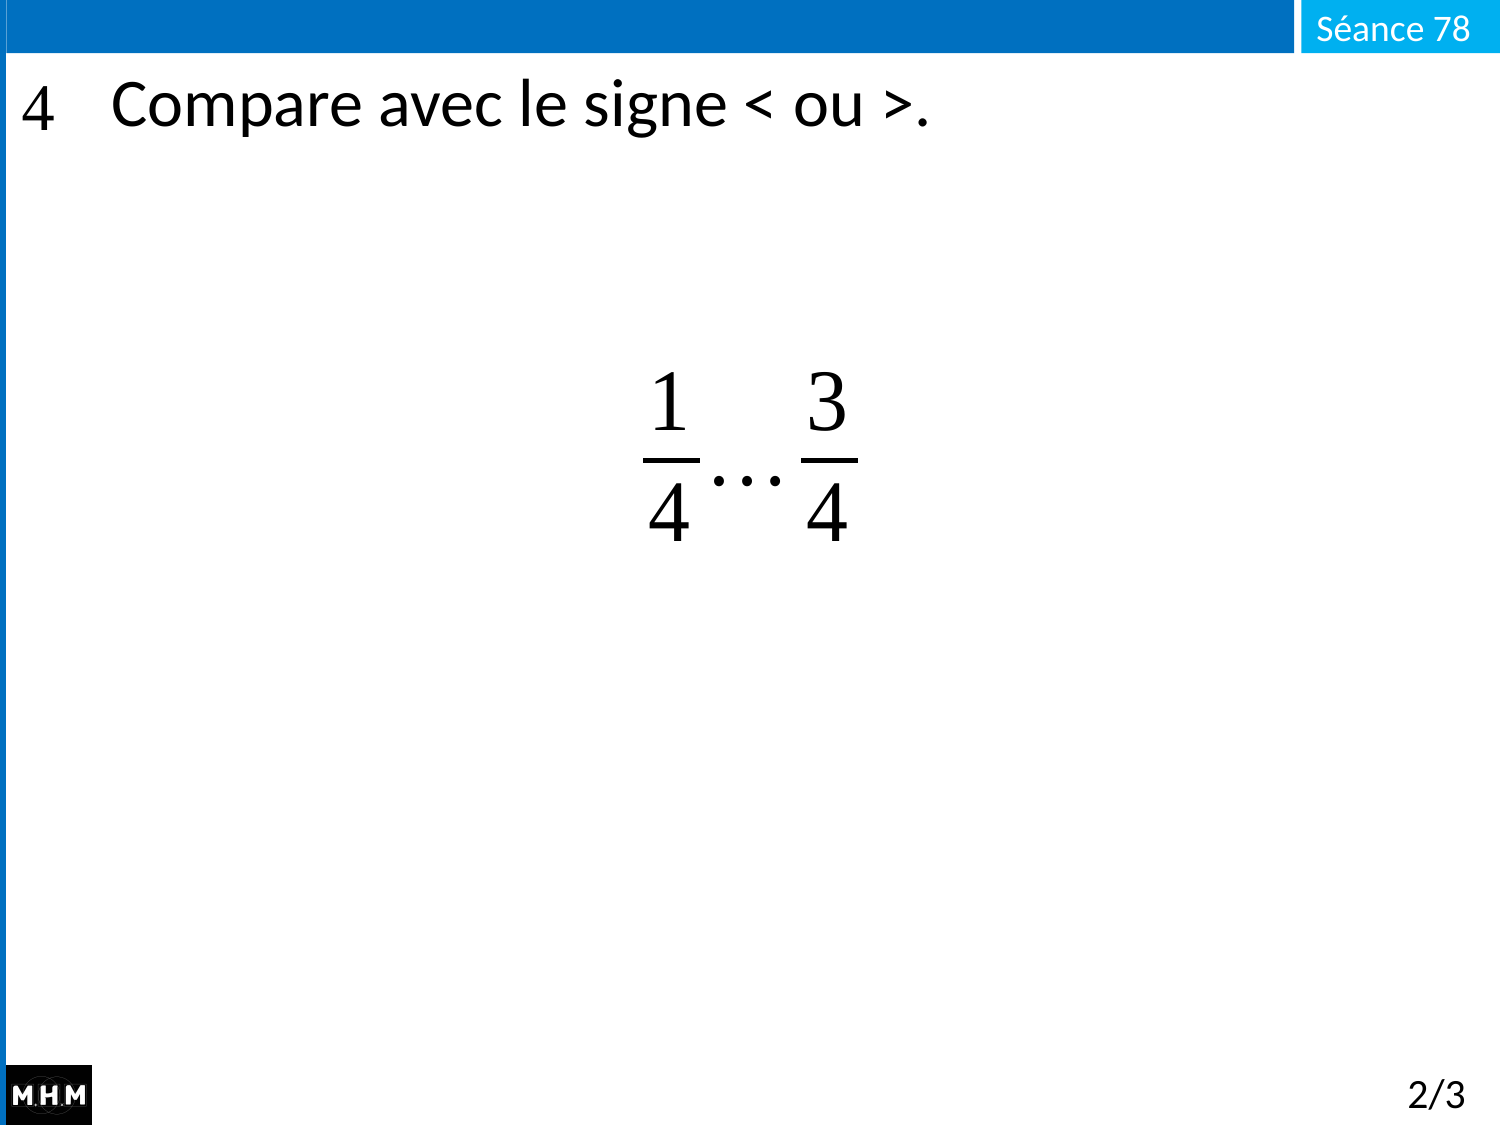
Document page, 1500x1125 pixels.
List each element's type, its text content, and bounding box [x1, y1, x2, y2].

picture [6, 1065, 92, 1125]
list 2/3 [1373, 1064, 1500, 1125]
title Compare avec le signe < ou >. [96, 60, 1391, 150]
